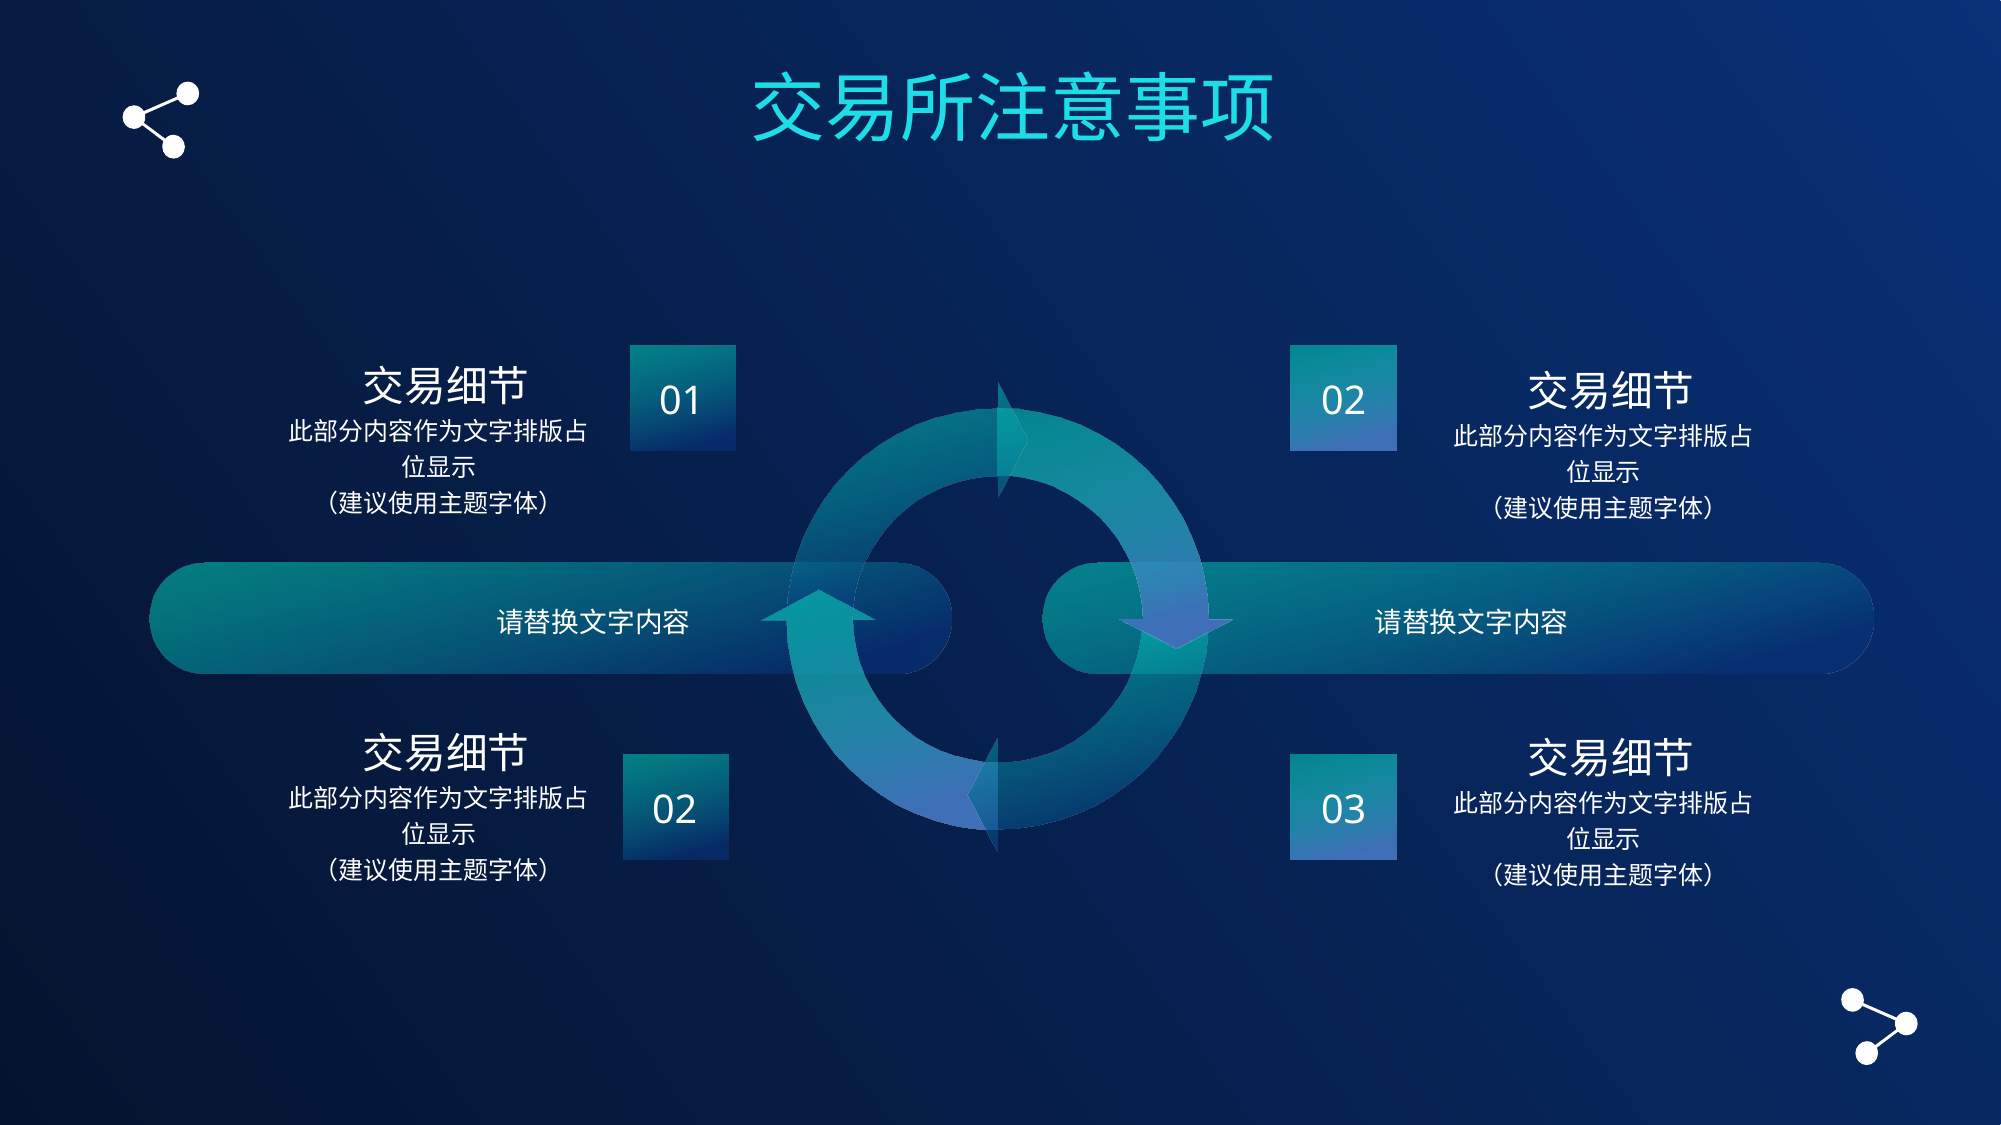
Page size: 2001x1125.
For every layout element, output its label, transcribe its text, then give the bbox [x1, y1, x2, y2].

text_box [1201, 562, 1874, 674]
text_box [1448, 345, 1774, 463]
text_box 交易所注意事项 [575, 52, 1451, 158]
text_box [967, 630, 1208, 852]
text_box [1009, 408, 1233, 647]
text_box [997, 618, 1141, 761]
text_box [1839, 985, 1920, 1068]
text_box 03 [1300, 767, 1386, 838]
text_box 02 [631, 767, 718, 838]
text_box 请替换文字内容 [1343, 600, 1600, 636]
text_box [621, 752, 731, 862]
text_box [1289, 752, 1398, 862]
text_box [1289, 343, 1398, 453]
text_box 01 [639, 358, 725, 429]
text_box [853, 477, 997, 618]
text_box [283, 340, 609, 458]
text_box [786, 382, 1028, 607]
text_box 请替换文字内容 [465, 600, 722, 636]
text_box 02 [1300, 358, 1386, 429]
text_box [283, 707, 609, 825]
text_box [149, 562, 794, 674]
text_box [761, 589, 984, 829]
text_box [120, 79, 202, 161]
text_box [853, 618, 997, 761]
text_box [997, 477, 1142, 618]
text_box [1448, 712, 1774, 830]
text_box [629, 343, 738, 453]
